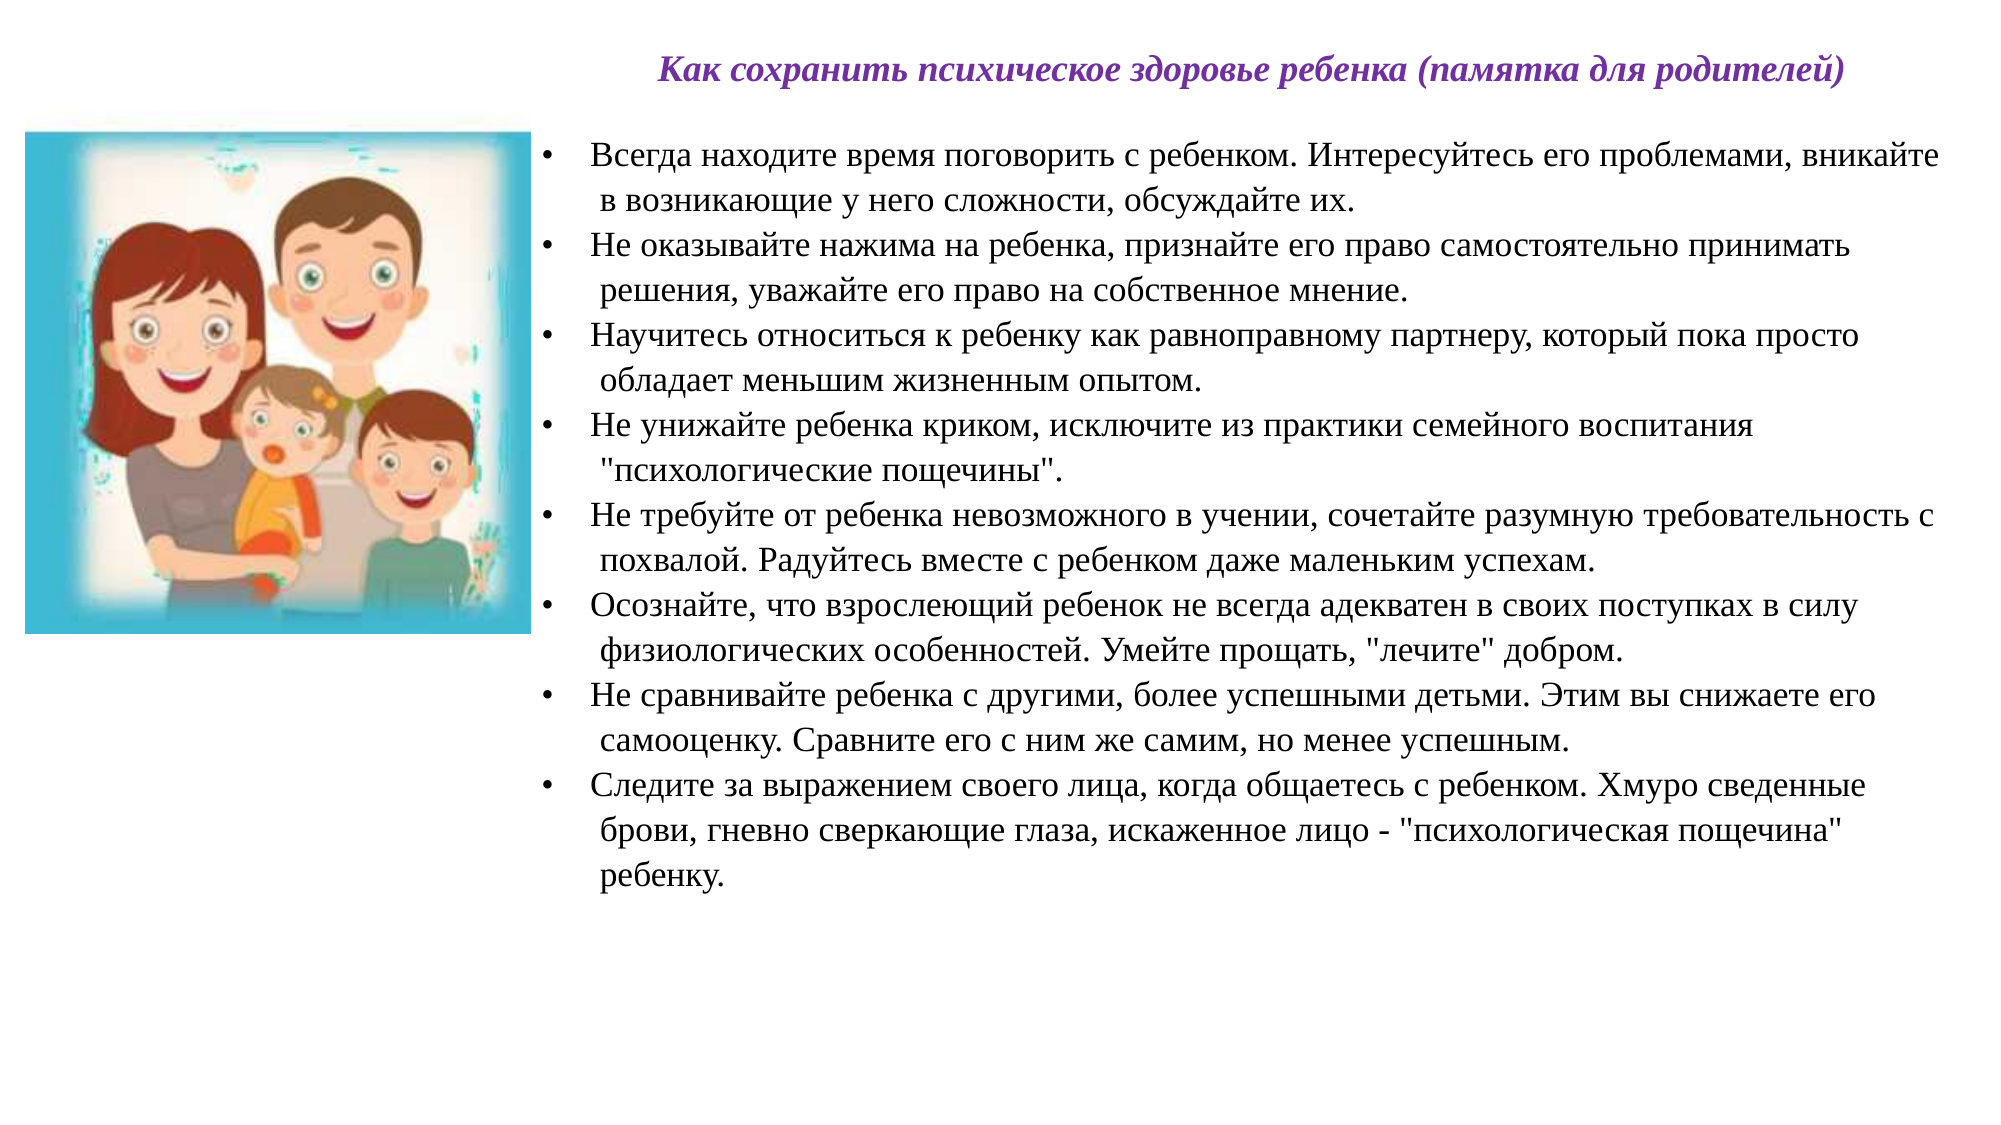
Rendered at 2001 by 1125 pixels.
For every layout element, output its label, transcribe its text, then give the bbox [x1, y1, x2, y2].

picture [25, 111, 531, 635]
text_box Как сохранить психическое здоровье ребенка (памятка для родителей) • Всегда находите время поговорить с ребенком. Интересуйтесь его проблемами, вникайте в возникающие у него сложности, обсуждайте их. • Не оказывайте нажима на ребенка, признайте его право самостоятельно принимать решения, уважайте его право на собственное мнение. • Научитесь относиться к ребенку как равноправному партнеру, который пока просто обладает меньшим жизненным опытом. • Не унижайте ребенка криком, исключите из практики семейного воспитания "психологические пощечины". • Не требуйте от ребенка невозможного в учении, сочетайте разумную требовательность с похвалой. Радуйтесь вместе с ребенком даже маленьким успехам. • Осознайте, что взрослеющий ребенок не всегда адекватен в своих поступках в силу физиологических особенностей. Умейте прощать, "лечите" добром. • Не сравнивайте ребенка с другими, более успешными детьми. Этим вы снижаете его самооценку. Сравните его с ним же самим, но менее успешным. • Следите за выражением своего лица, когда общаетесь с ребенком. Хмуро сведенные брови, гневно сверкающие глаза, искаженное лицо - "психологическая пощечина" ребенку. [541, 37, 1963, 961]
